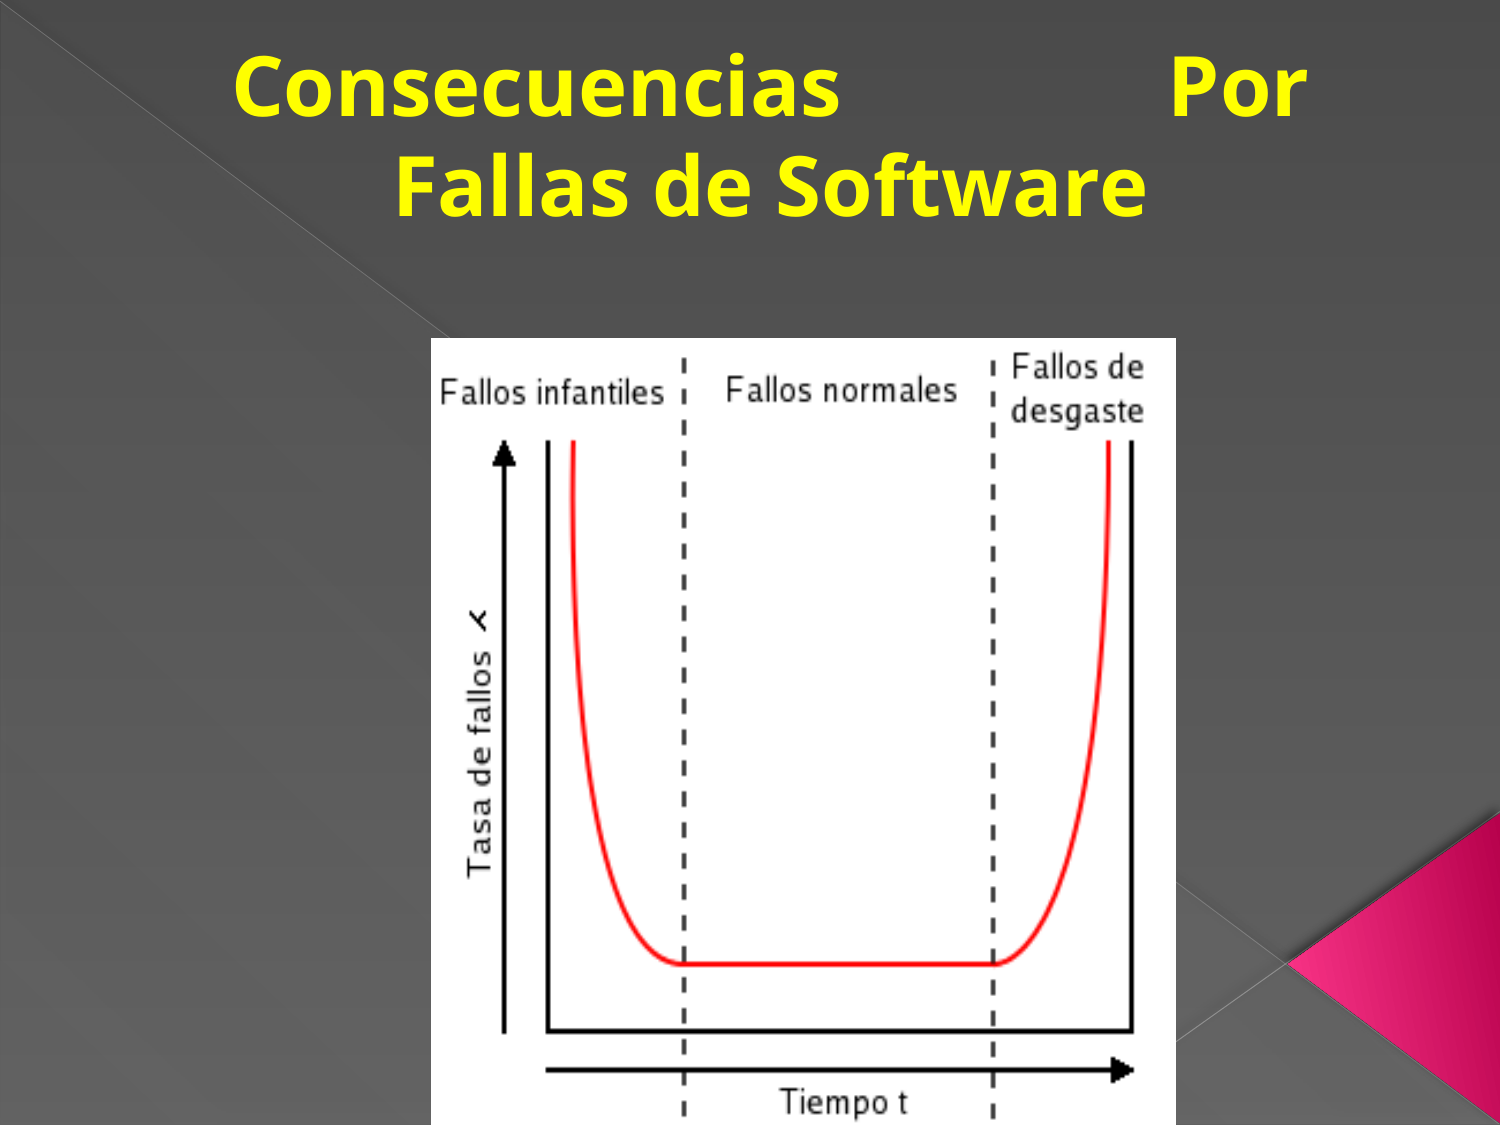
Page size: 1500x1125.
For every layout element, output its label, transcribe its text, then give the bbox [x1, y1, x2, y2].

picture [430, 337, 1176, 1125]
text_box Consecuencias Por Fallas de Software [88, 25, 1453, 241]
